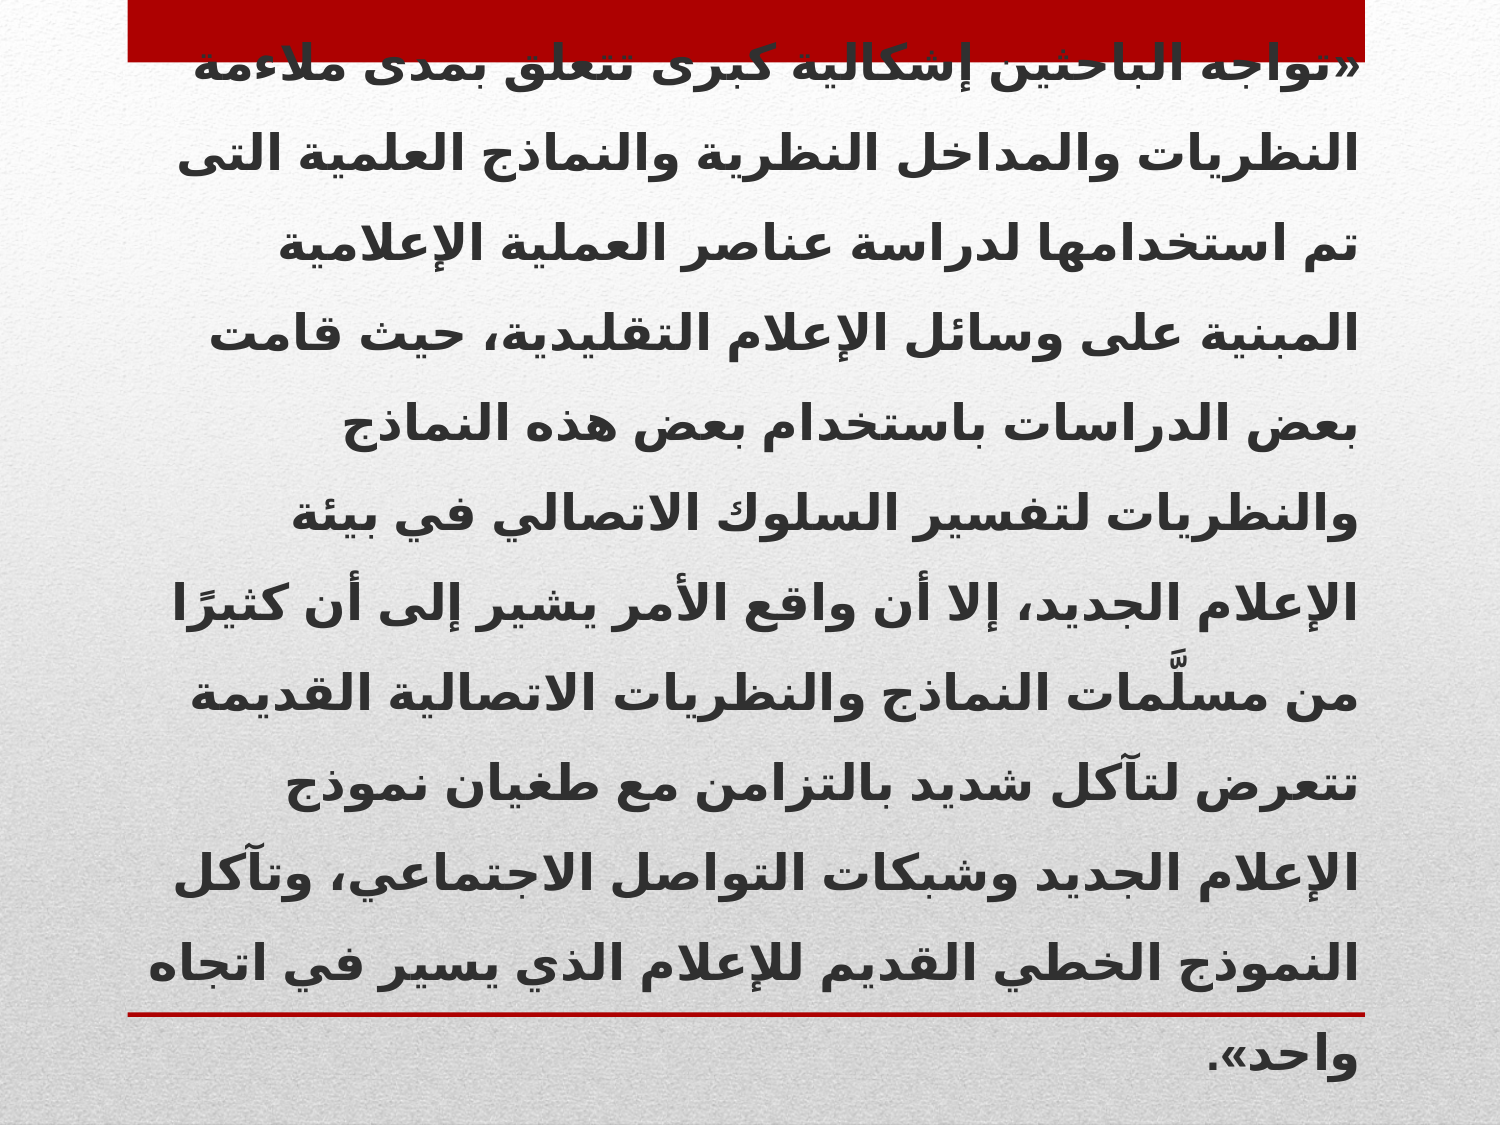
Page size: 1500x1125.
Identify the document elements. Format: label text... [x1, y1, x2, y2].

list «تواجه الباحثين إشكالية كبرى تتعلق بمدى ملاءمة النظريات والمداخل النظرية والنماذج العلمية التى تم استخدامها لدراسة عناصر العملية الإعلامية المبنية على وسائل الإعلام التقليدية، حيث قامت بعض الدراسات باستخدام بعض هذه النماذج والنظريات لتفسير السلوك الاتصالي في بيئة الإعلام الجديد، إلا أن واقع الأمر يشير إلى أن كثيرًا من مسلَّمات النماذج والنظريات الاتصالية القديمة تتعرض لتآكل شديد بالتزامن مع طغيان نموذج الإعلام الجديد وشبكات التواصل الاجتماعي، وتآكل النموذج الخطي القديم للإعلام الذي يسير في اتجاه واحد». [112, 90, 1376, 1012]
